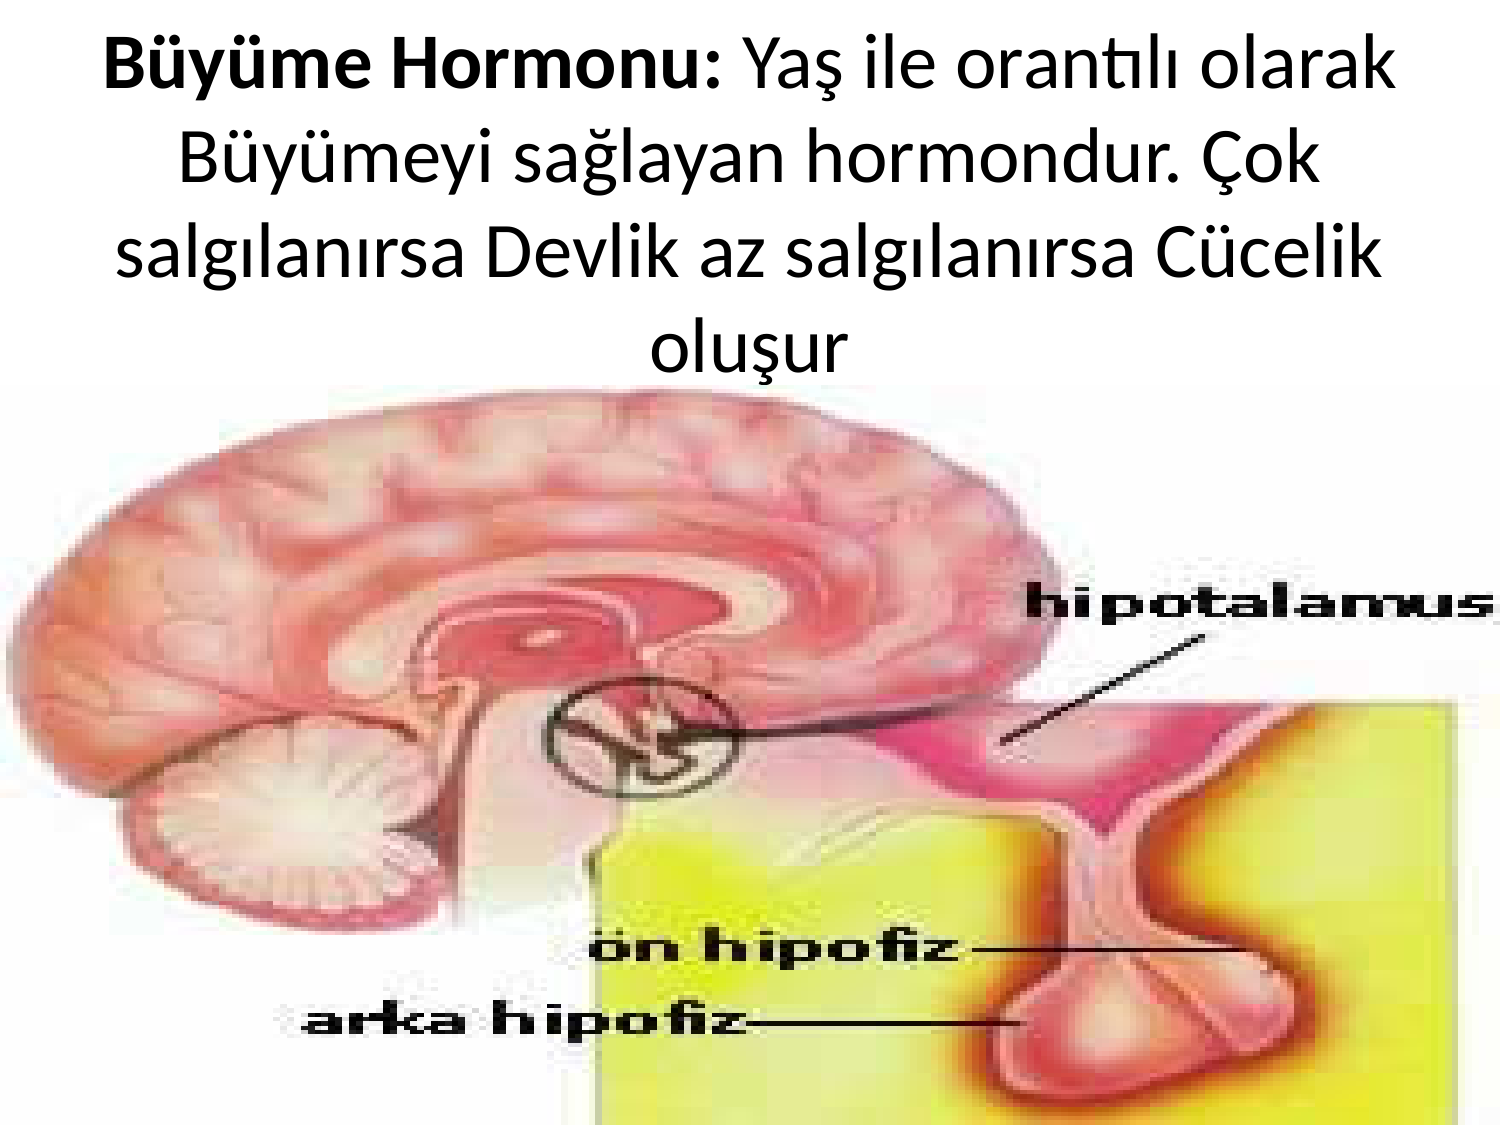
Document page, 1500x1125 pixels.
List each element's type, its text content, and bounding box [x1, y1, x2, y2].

picture [0, 385, 1500, 1125]
title Büyüme Hormonu: Yaş ile orantılı olarak Büyümeyi sağlayan hormondur. Çok salgılanırsa Devlik az salgılanırsa Cücelik oluşur [75, 0, 1425, 383]
